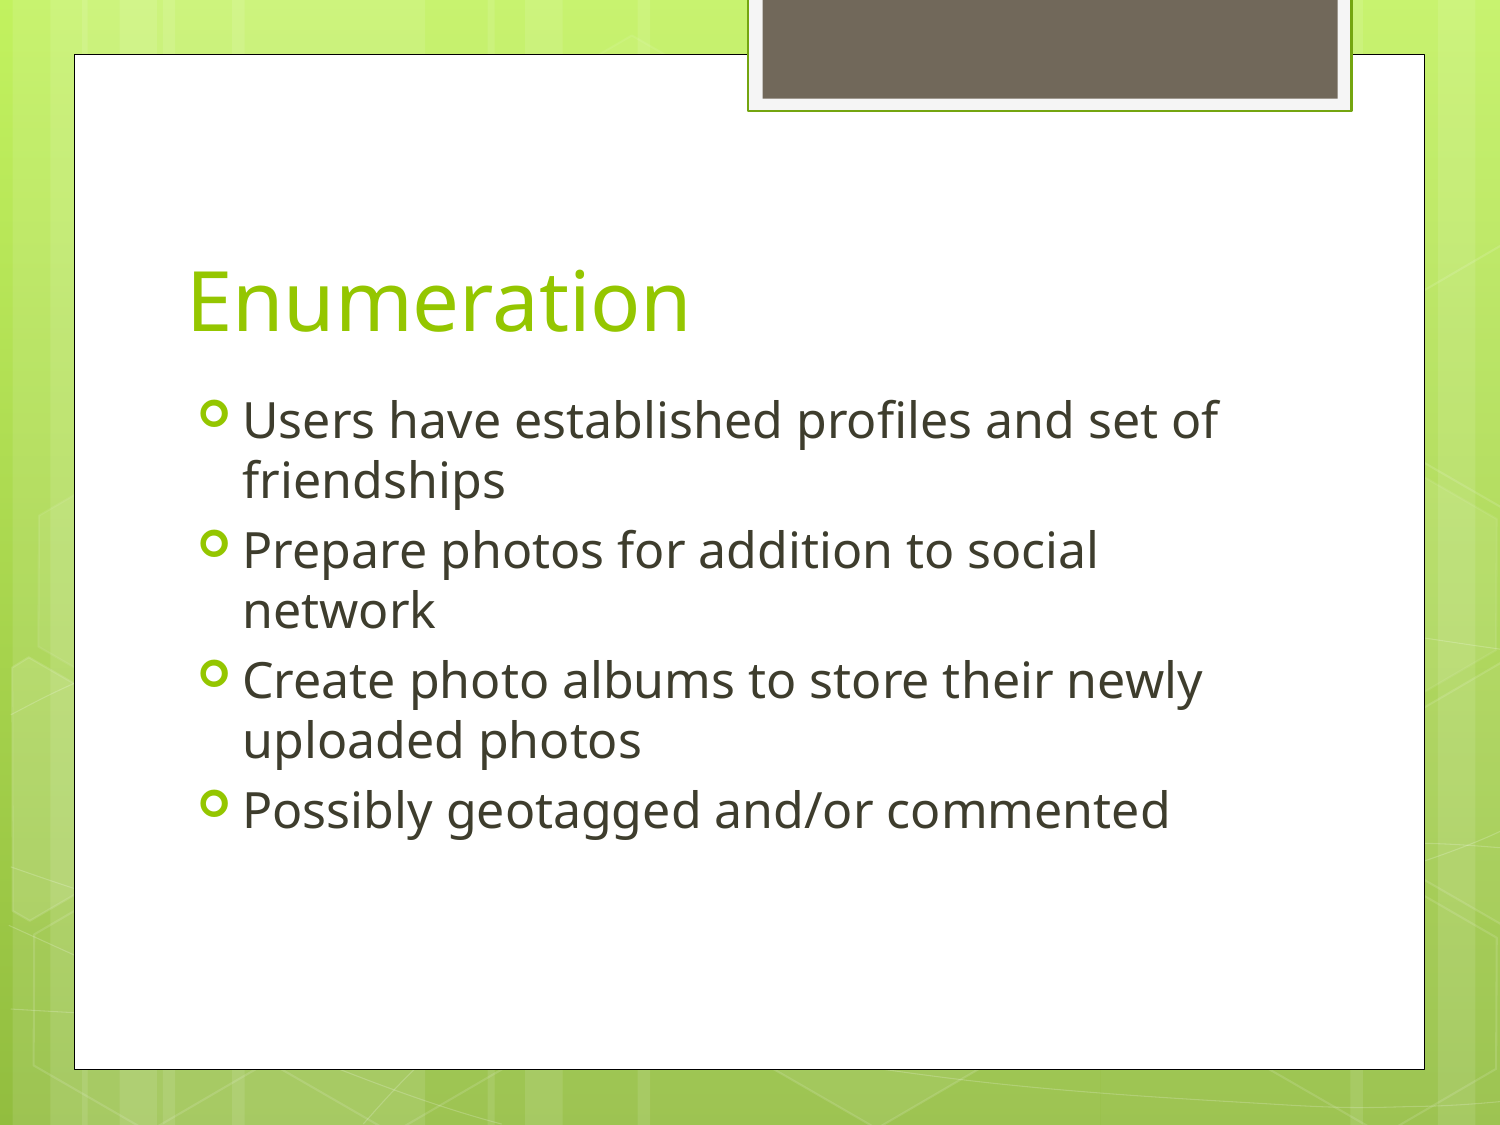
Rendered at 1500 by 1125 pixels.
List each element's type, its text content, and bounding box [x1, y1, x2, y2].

list Users have established profiles and set of friendships Prepare photos for addition to social network Create photo albums to store their newly uploaded photos Possibly geotagged and/or commented [171, 381, 1283, 957]
title Enumeration [171, 168, 1324, 357]
